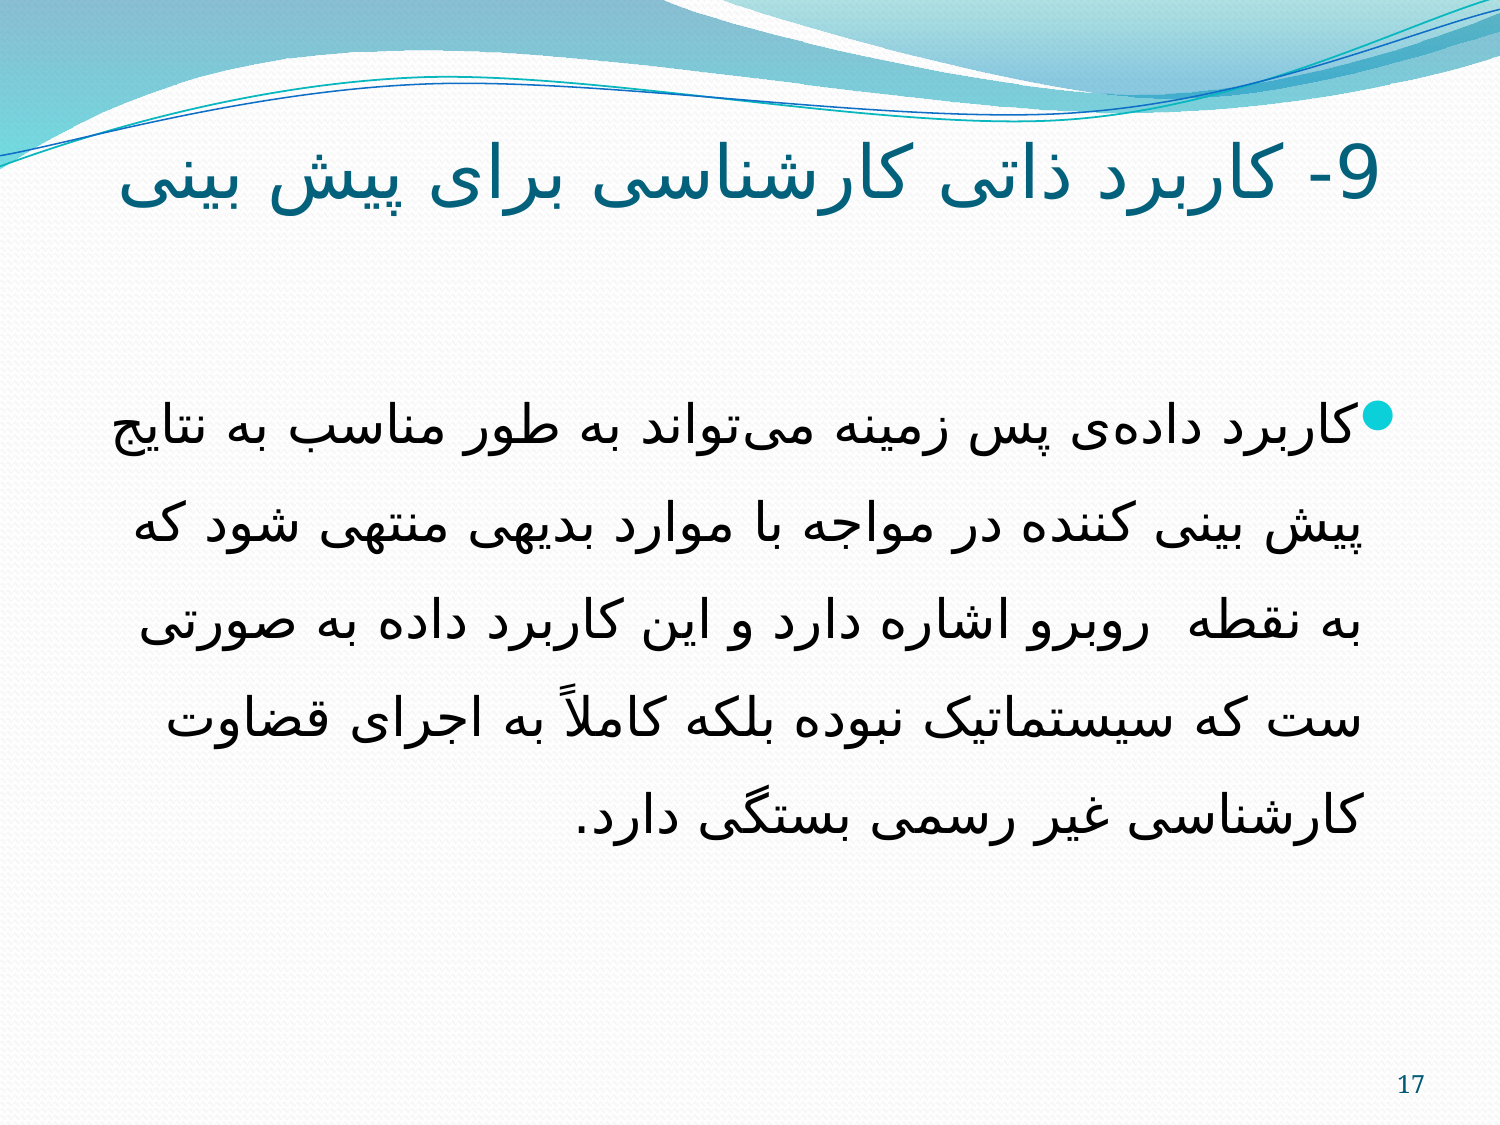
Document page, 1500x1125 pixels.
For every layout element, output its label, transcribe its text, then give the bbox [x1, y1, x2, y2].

list کاربرد داده‌ی پس زمینه می‌تواند به طور مناسب به نتایج پیش بینی کننده در مواجه با موارد بدیهی منتهی شود که به نقطه روبرو اشاره دارد و این کاربرد داده به صورتی ست که سیستماتیک نبوده بلکه کاملاً به اجرای قضاوت کارشناسی غیر رسمی بستگی دارد. [75, 350, 1425, 1070]
title 9- کاربرد ذاتی کارشناسی برای پیش بینی [75, 115, 1425, 303]
slide_number 17 [1299, 1042, 1425, 1103]
